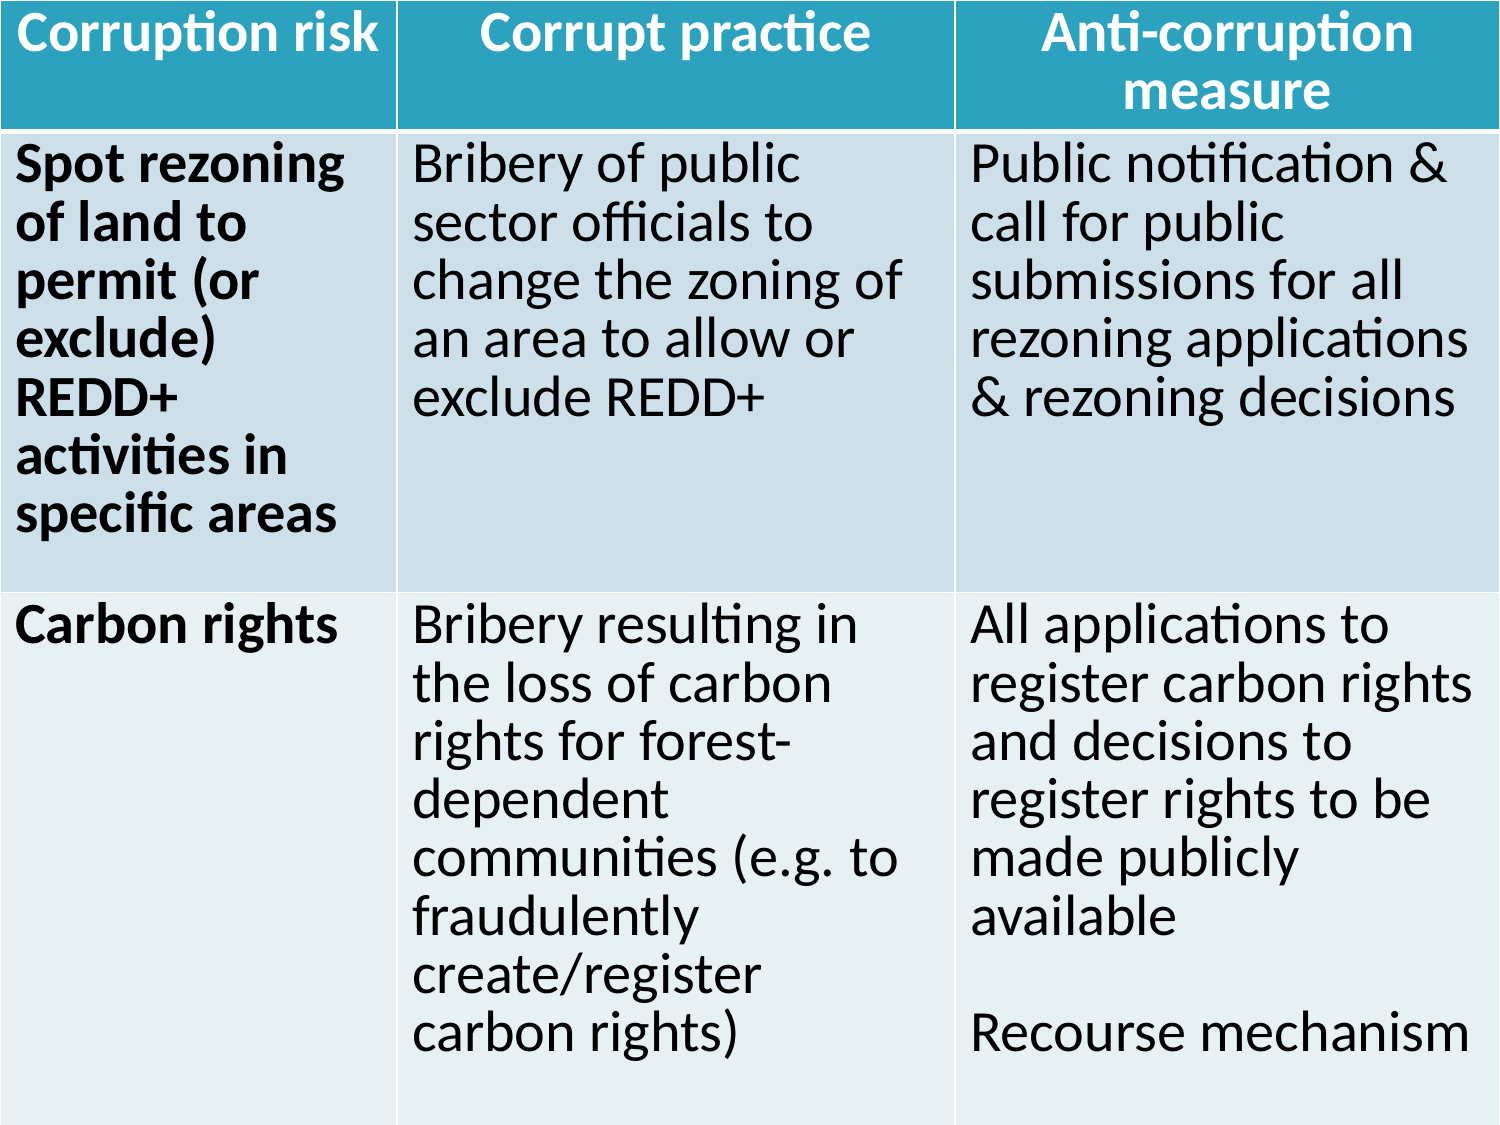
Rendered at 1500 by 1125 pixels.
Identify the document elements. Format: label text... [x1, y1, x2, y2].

table_header Anti-corruption measure [956, 1, 1499, 129]
table_cell Bribery resulting in the loss of carbon rights for forest-dependent communities (e.g. to fraudulently create/register carbon rights) [398, 593, 954, 1125]
table_cell Bribery of public sector officials to change the zoning of an area to allow or exclude REDD+ [398, 134, 954, 592]
table_header Corruption risk [1, 1, 396, 129]
table_header Corrupt practice [398, 1, 954, 129]
table_cell Public notification & call for public submissions for all rezoning applications & rezoning decisions [956, 134, 1499, 592]
table_cell Carbon rights [1, 593, 396, 1125]
table_cell All applications to register carbon rights and decisions to register rights to be made publicly available Recourse mechanism [956, 593, 1499, 1125]
table_cell Spot rezoning of land to permit (or exclude) REDD+ activities in specific areas [1, 134, 396, 592]
